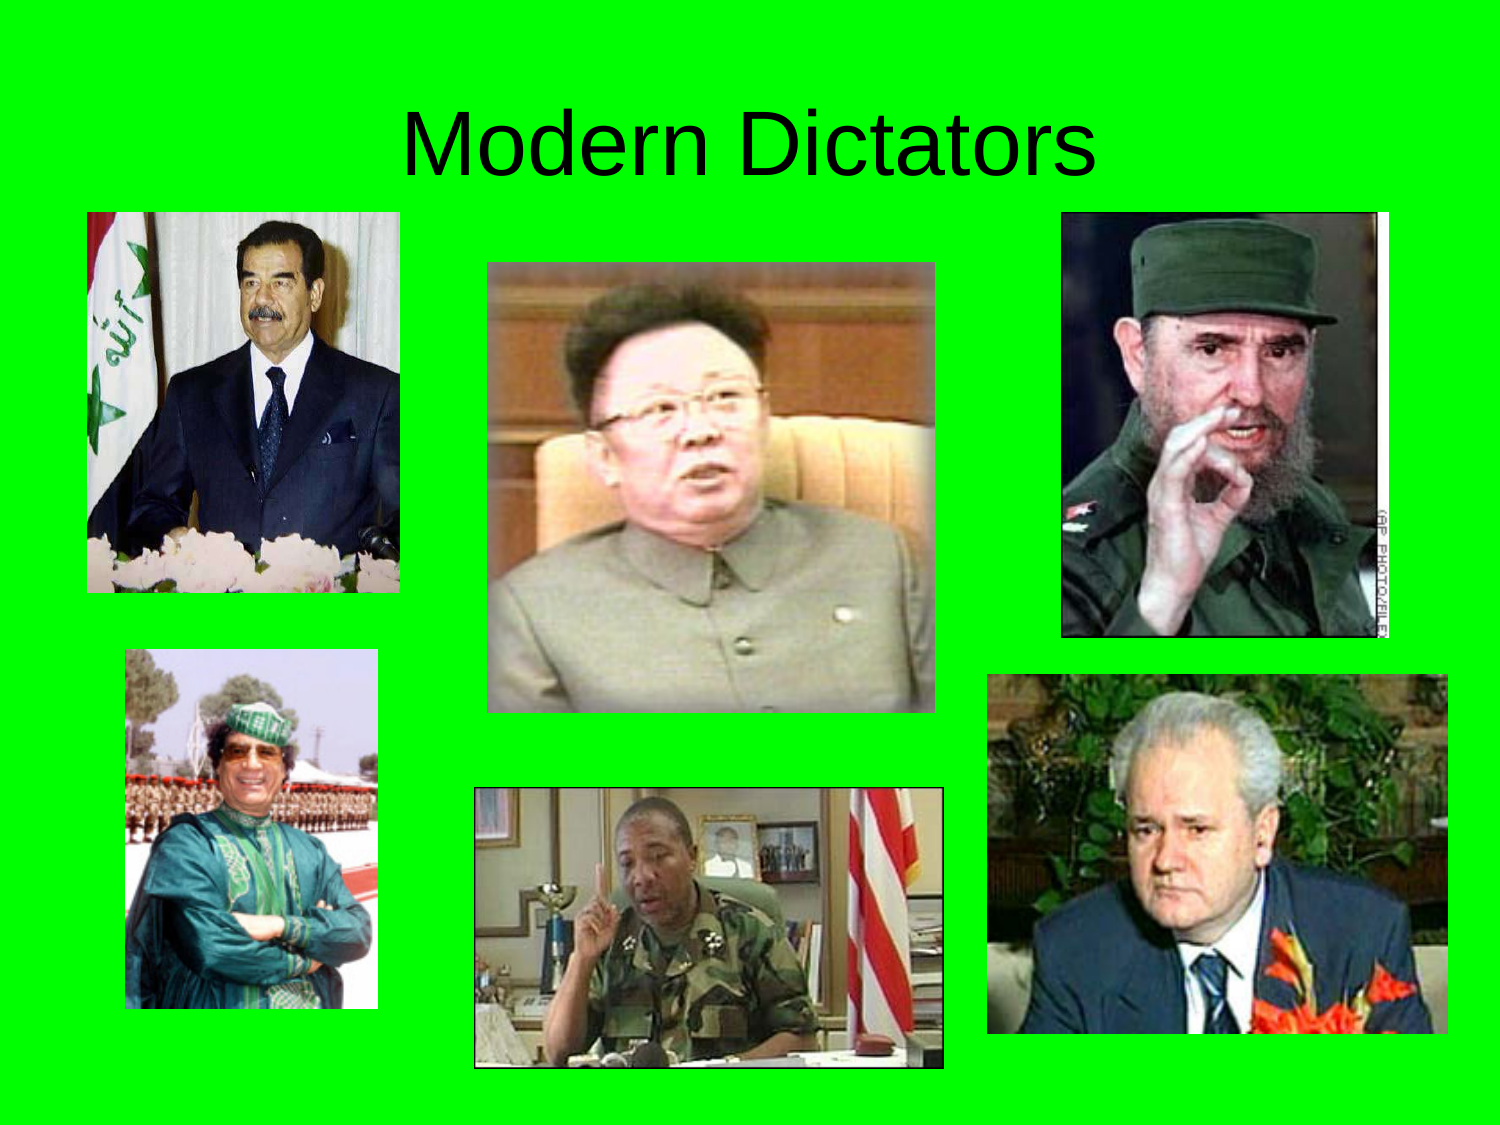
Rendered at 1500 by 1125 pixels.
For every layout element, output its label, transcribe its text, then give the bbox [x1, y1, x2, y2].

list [1061, 212, 1389, 638]
picture [87, 212, 401, 593]
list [487, 262, 935, 713]
title Modern Dictators [75, 45, 1425, 233]
picture [474, 787, 944, 1069]
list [124, 649, 379, 1010]
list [987, 674, 1448, 1035]
